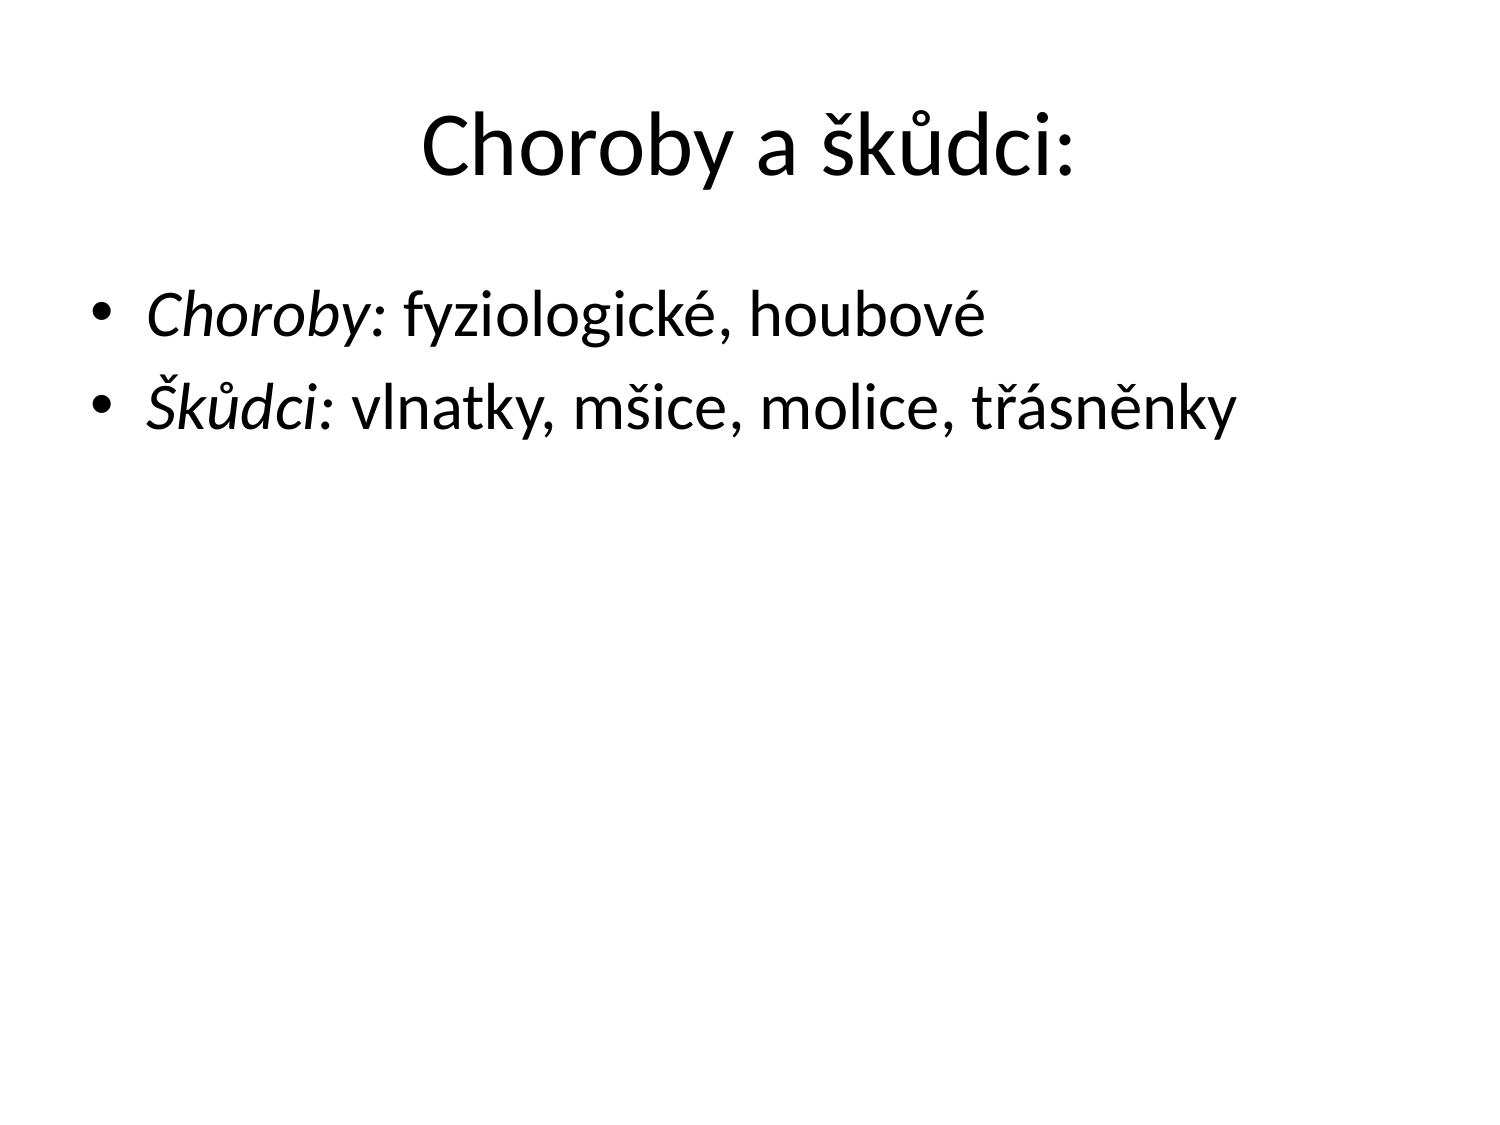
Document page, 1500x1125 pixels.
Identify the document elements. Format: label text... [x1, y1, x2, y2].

list Choroby: fyziologické, houbové Škůdci: vlnatky, mšice, molice, třásněnky [75, 262, 1425, 1005]
title Choroby a škůdci: [75, 45, 1425, 233]
